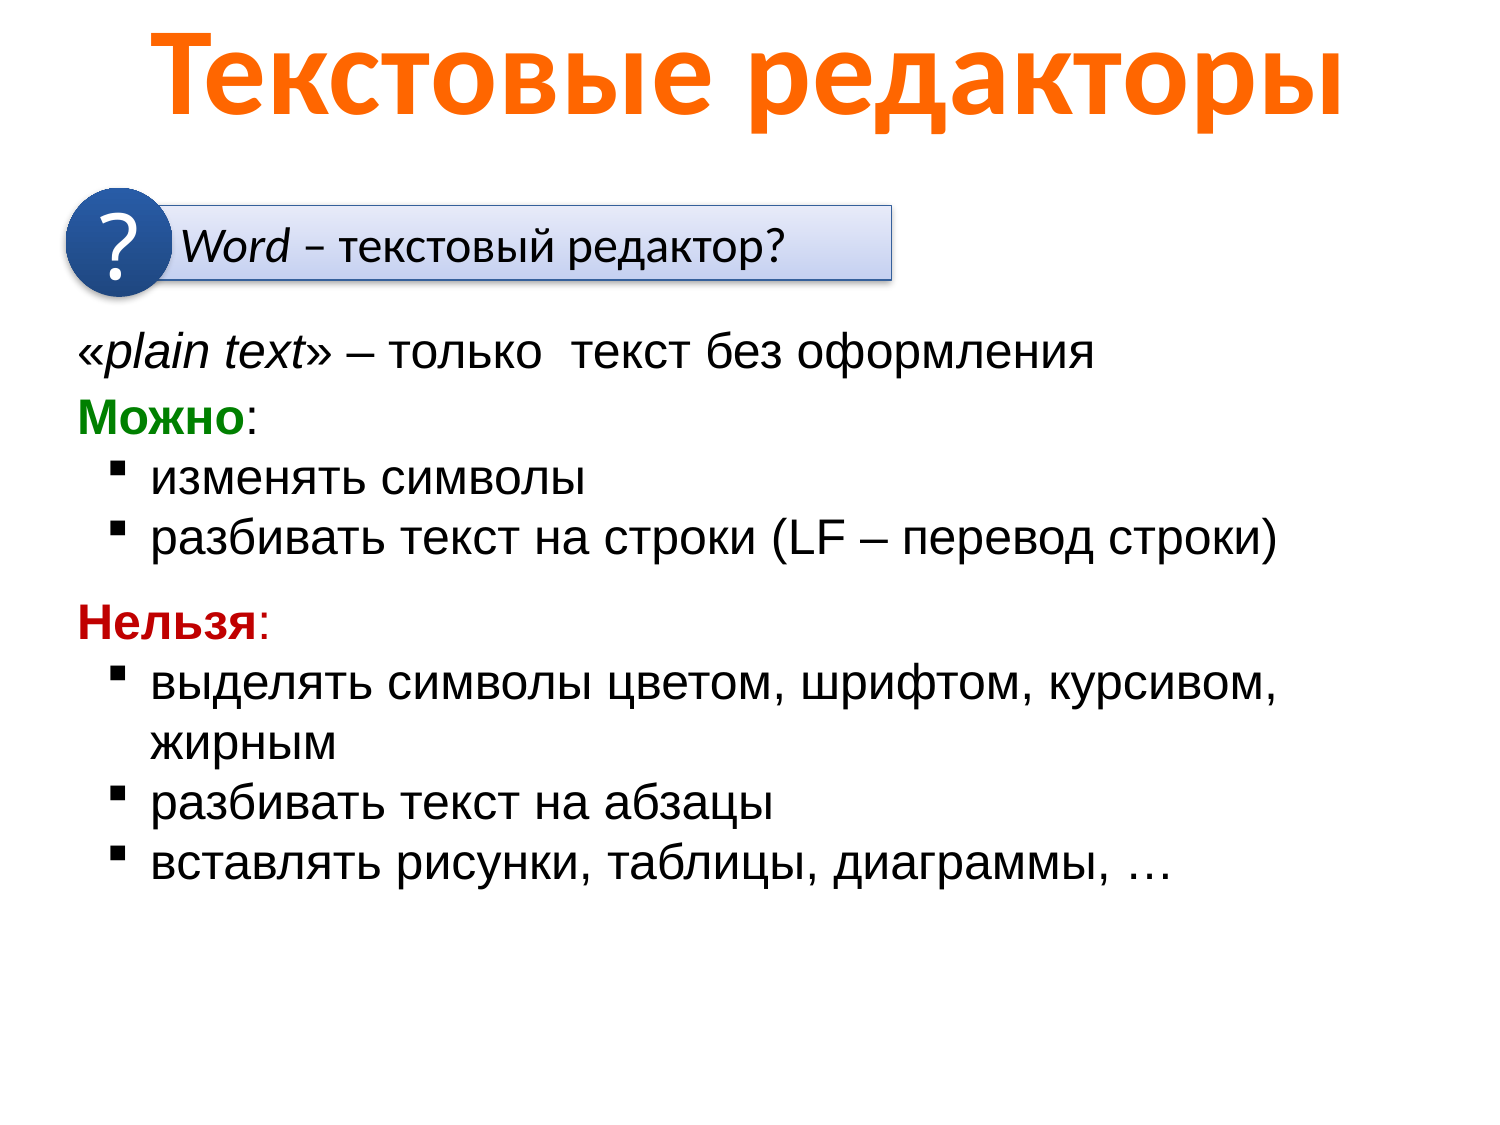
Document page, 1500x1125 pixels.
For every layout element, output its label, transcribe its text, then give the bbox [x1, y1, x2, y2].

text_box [65, 187, 892, 298]
text_box «plain text» – только текст без оформления [62, 310, 1446, 377]
text_box Можно: изменять символы разбивать текст на строки (LF – перевод строки) Нельзя: выделять символы цветом, шрифтом, курсивом, жирным разбивать текст на абзацы вставлять рисунки, таблицы, диаграммы, … [62, 377, 1446, 898]
title Текстовые редакторы [0, 0, 1500, 129]
